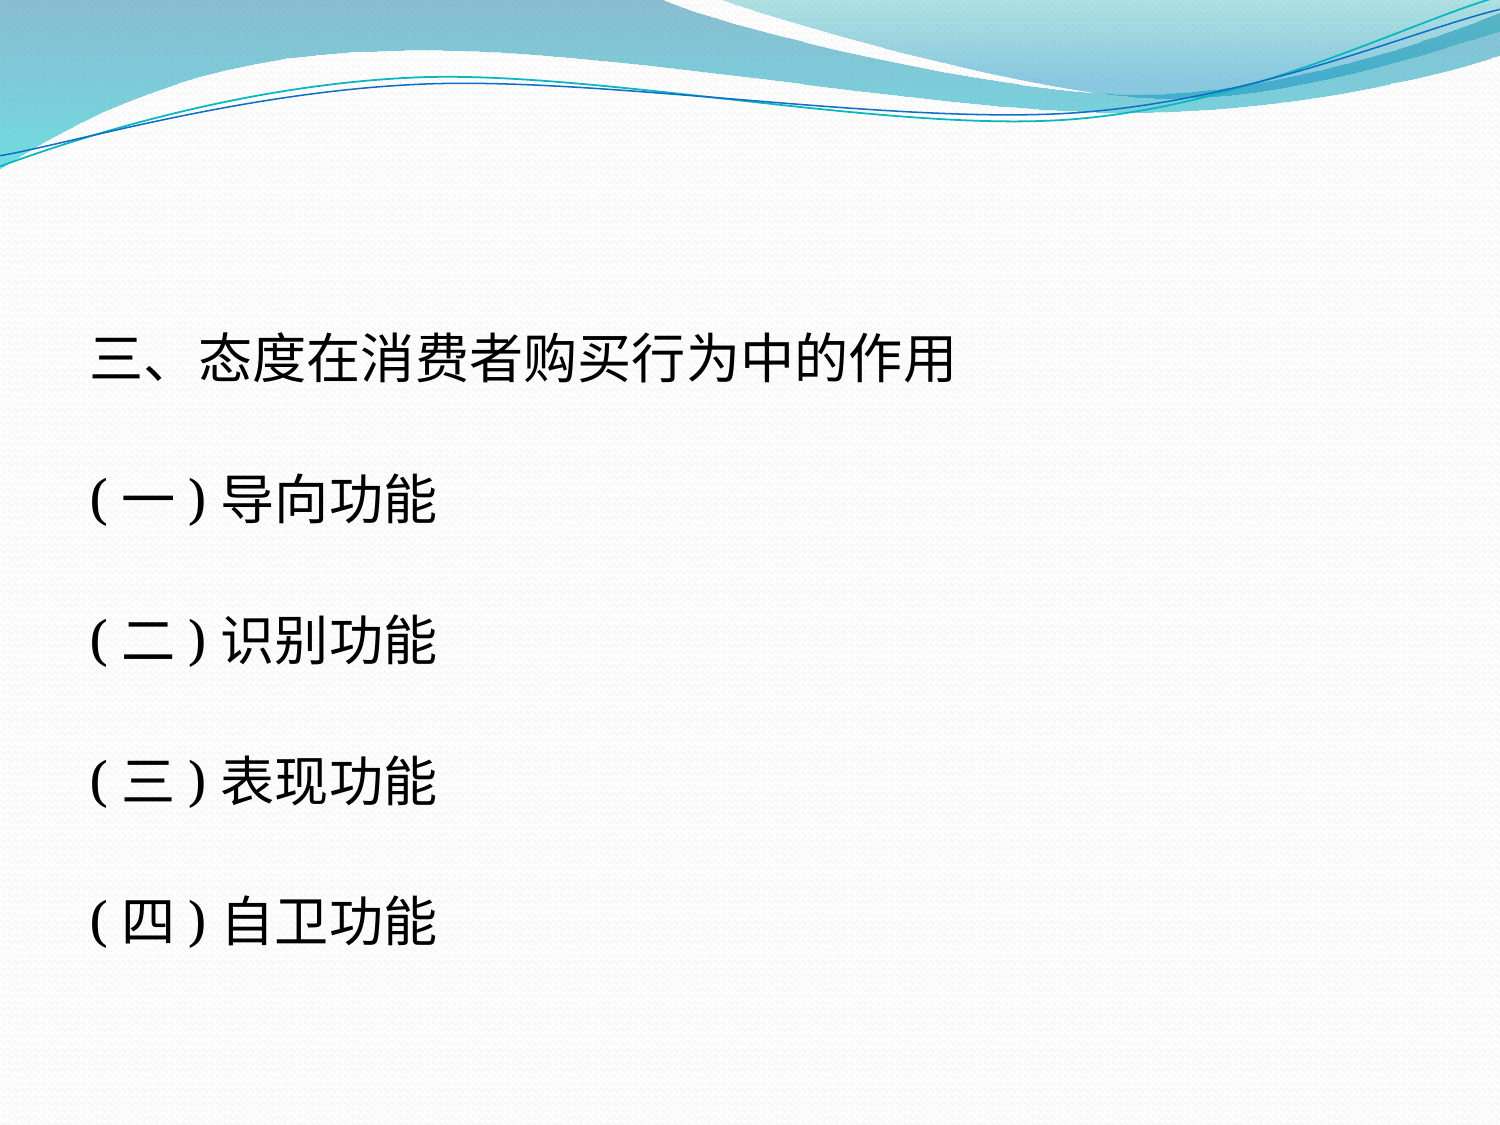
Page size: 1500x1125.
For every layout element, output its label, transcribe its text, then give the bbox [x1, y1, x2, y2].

list 三、态度在消费者购买行为中的作用 (一)导向功能 (二)识别功能 (三)表现功能 (四)自卫功能 [75, 317, 1425, 1038]
